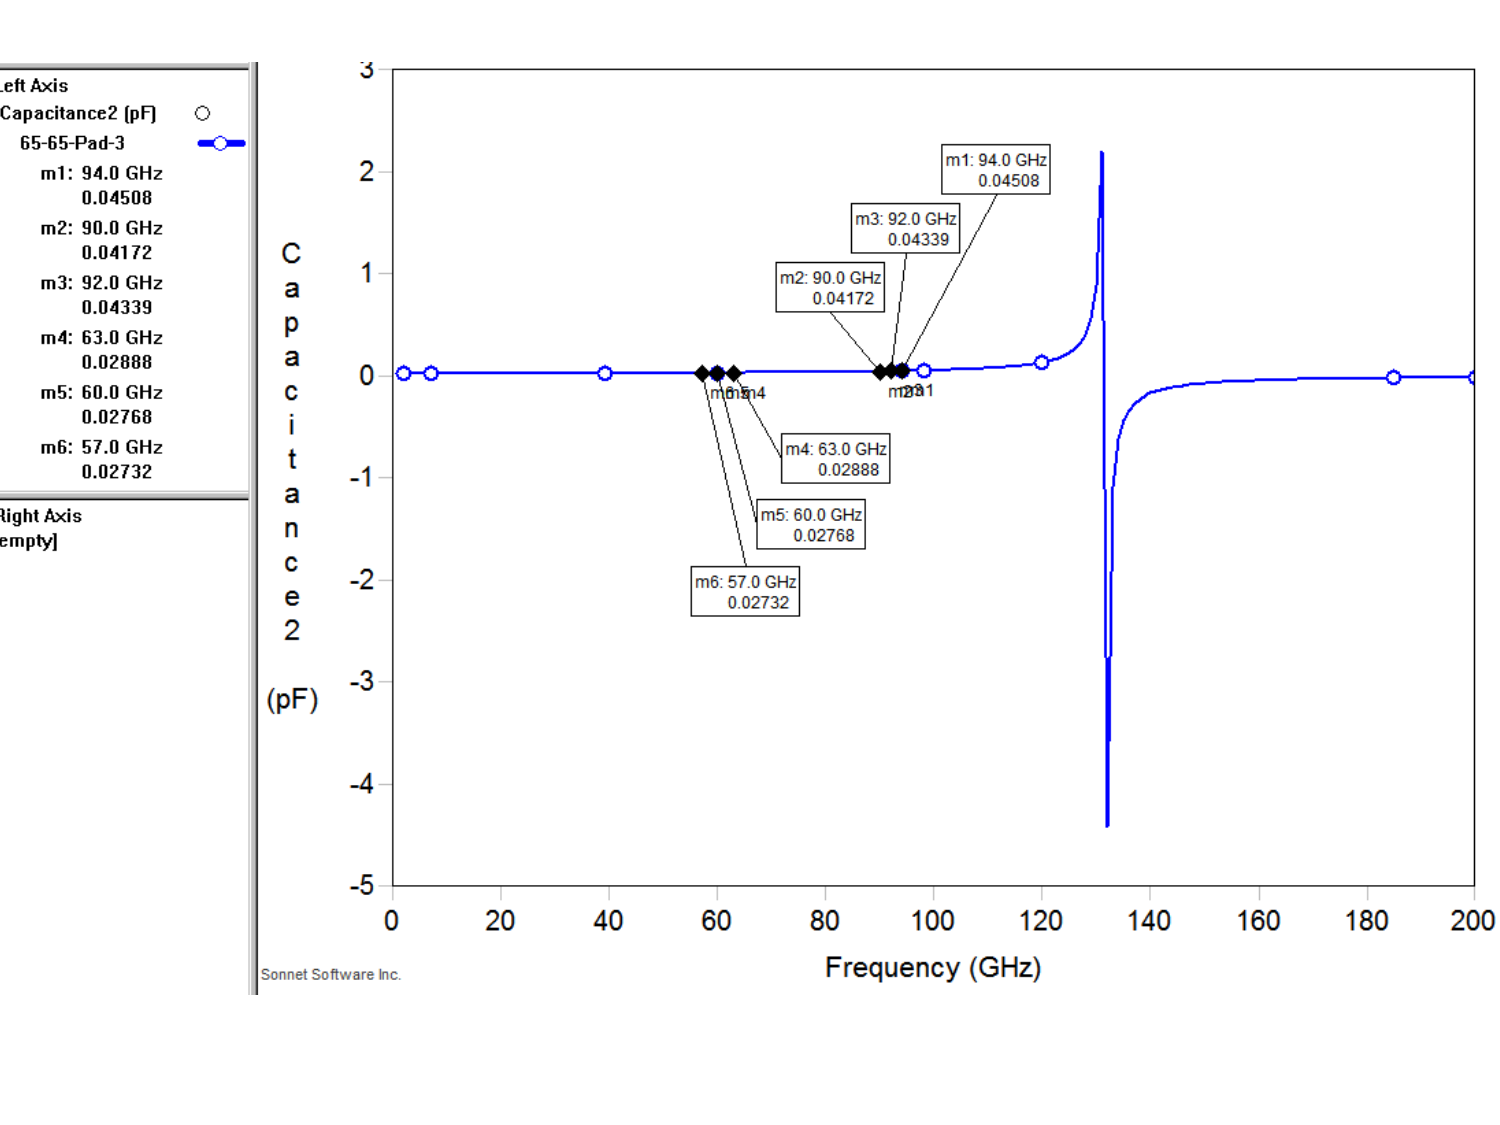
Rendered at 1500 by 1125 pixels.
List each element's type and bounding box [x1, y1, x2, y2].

picture [0, 62, 1500, 995]
